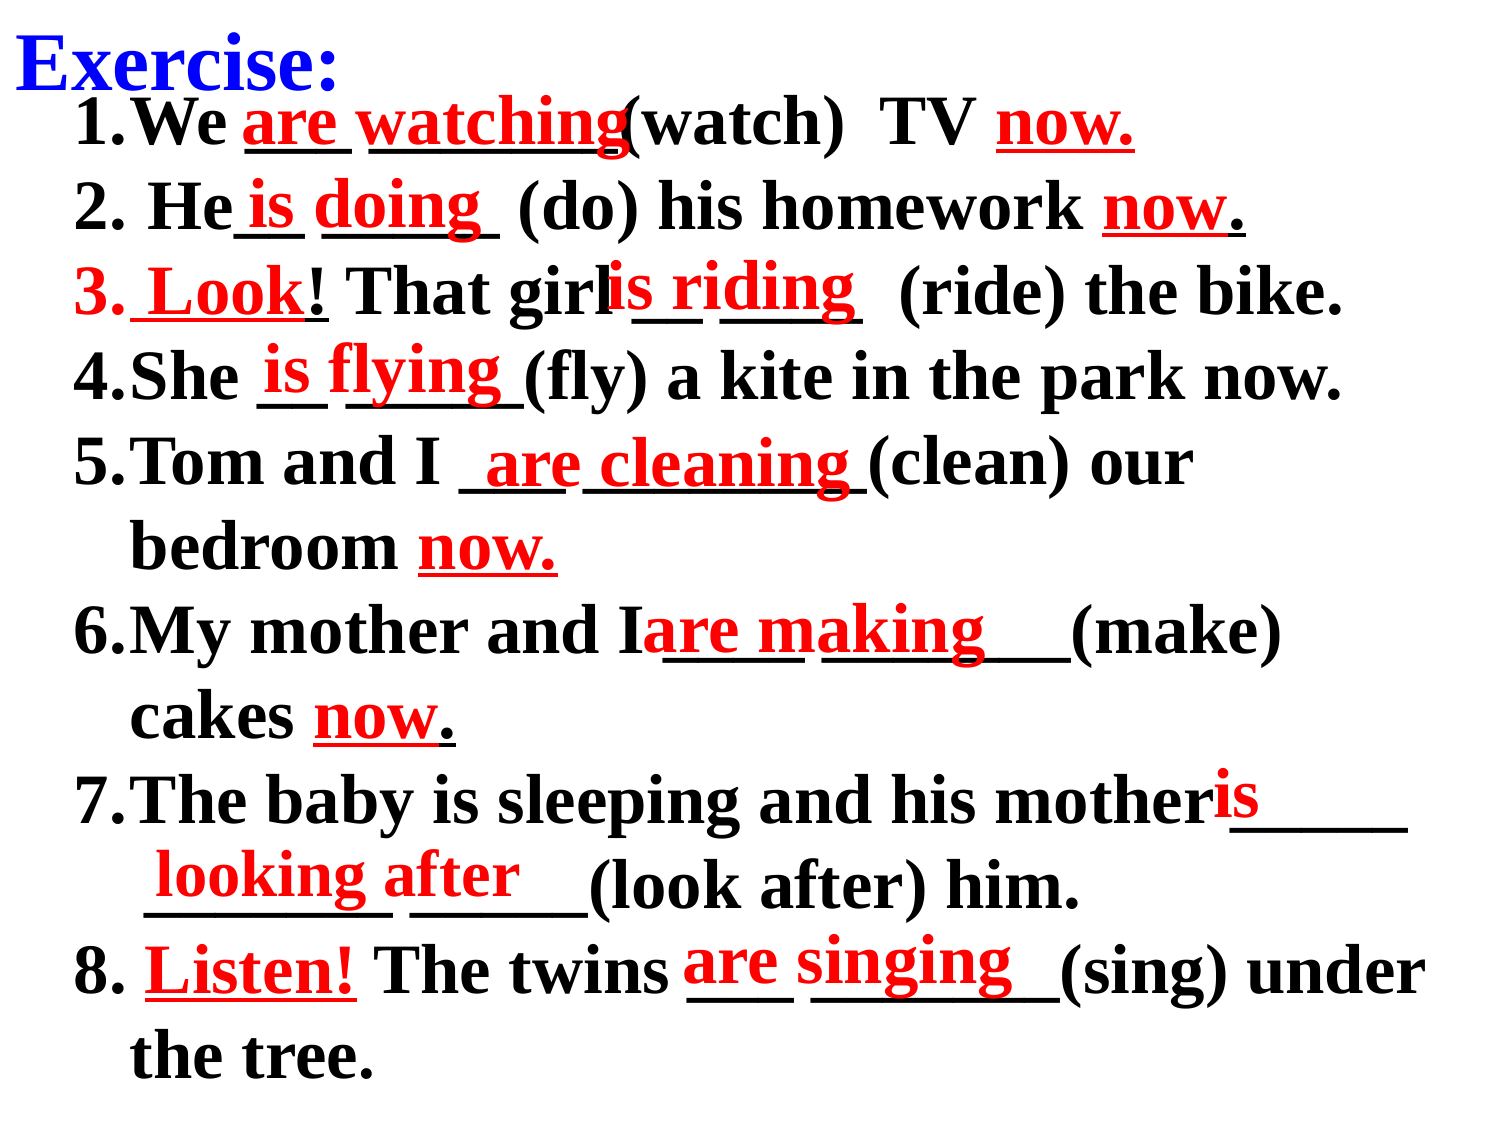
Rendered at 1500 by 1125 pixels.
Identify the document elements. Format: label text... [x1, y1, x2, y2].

text_box are singing [667, 904, 1029, 1005]
text_box looking after [140, 822, 537, 918]
text_box is riding [591, 231, 872, 332]
text_box is [1198, 739, 1294, 840]
text_box is doing [233, 148, 498, 249]
text_box are cleaning [470, 408, 867, 509]
text_box Exercise: [0, 0, 358, 115]
text_box We ___ _______(watch) TV now. He__ _____ (do) his homework now. Look! That girl __ ____ (ride) the bike. She __ _____(fly) a kite in the park now. Tom and I ___ ________(clean) our bedroom now. My mother and I ____ _______(make) cakes now. The baby is sleeping and his mother _____ _______ _____(look after) him. 8. Listen! The twins ___ _______(sing) under the tree. [59, 66, 1459, 1101]
text_box is flying [249, 314, 518, 414]
text_box are watching [226, 66, 647, 166]
text_box are making [628, 574, 1001, 674]
